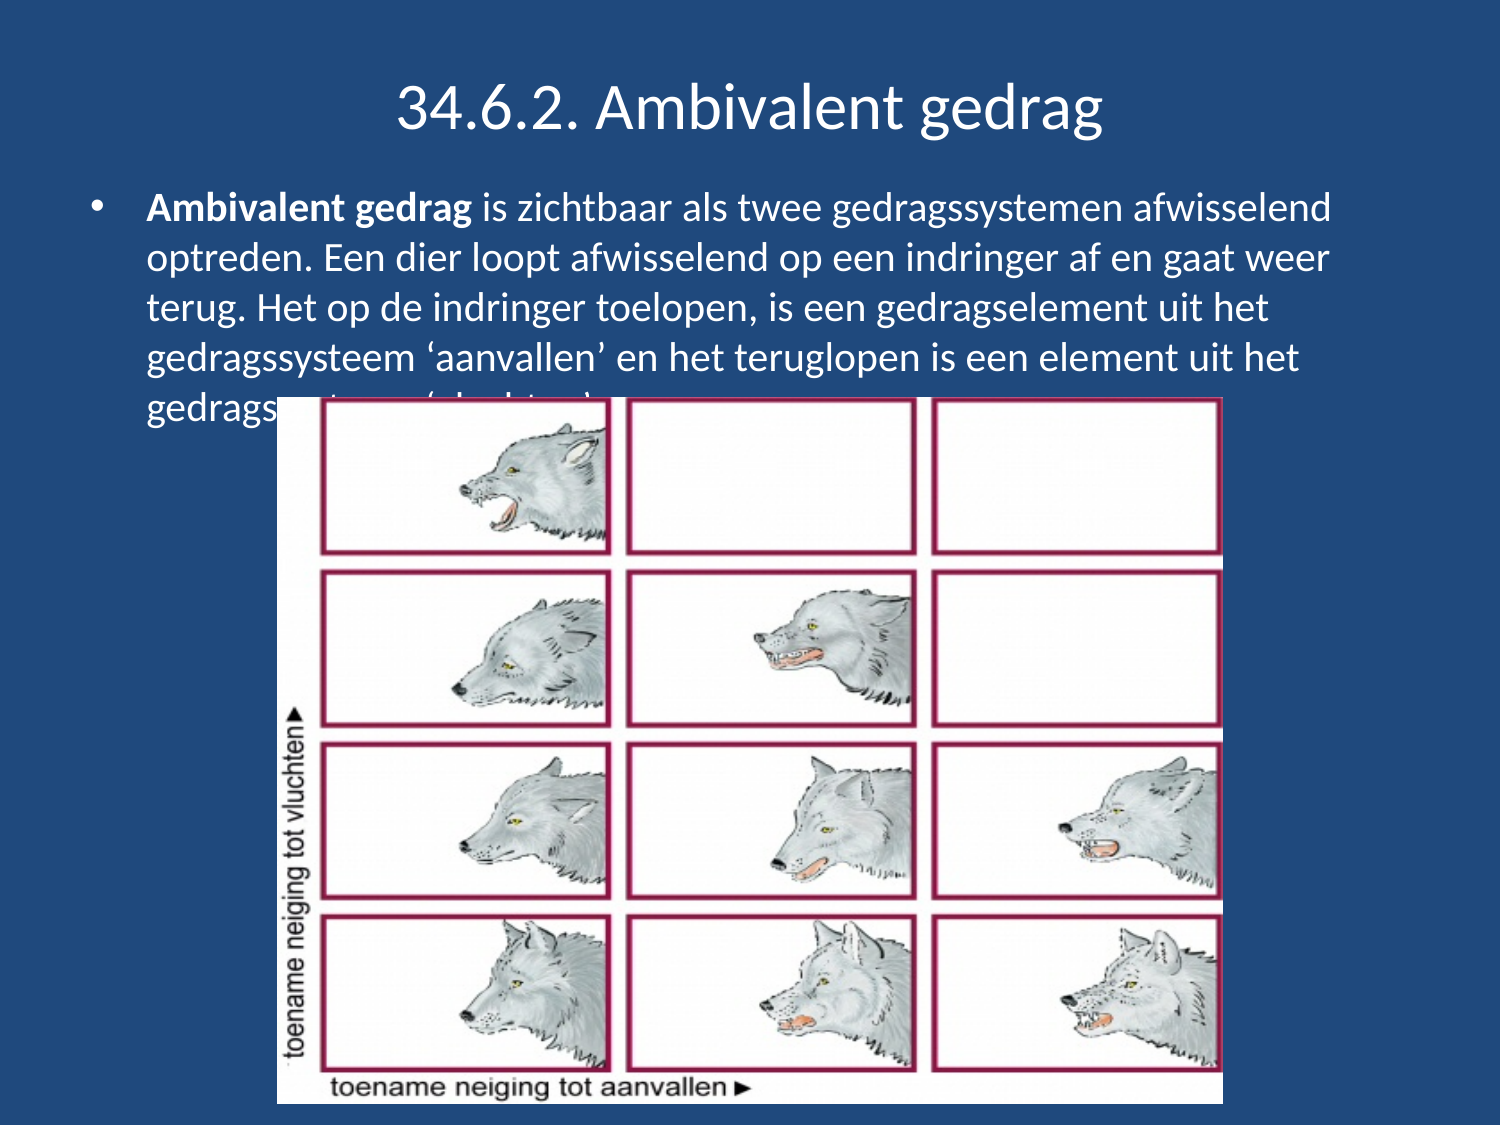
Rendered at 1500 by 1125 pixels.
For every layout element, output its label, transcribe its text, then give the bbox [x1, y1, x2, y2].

list Ambivalent gedrag is zichtbaar als twee gedragssystemen afwisselend optreden. Een dier loopt afwisselend op een indringer af en gaat weer terug. Het op de indringer toelopen, is een gedragselement uit het gedragssysteem ‘aanvallen’ en het teruglopen is een element uit het gedragssysteem ‘vluchten’. [75, 172, 1425, 1071]
picture [277, 396, 1223, 1104]
title 34.6.2. Ambivalent gedrag [75, 45, 1425, 161]
